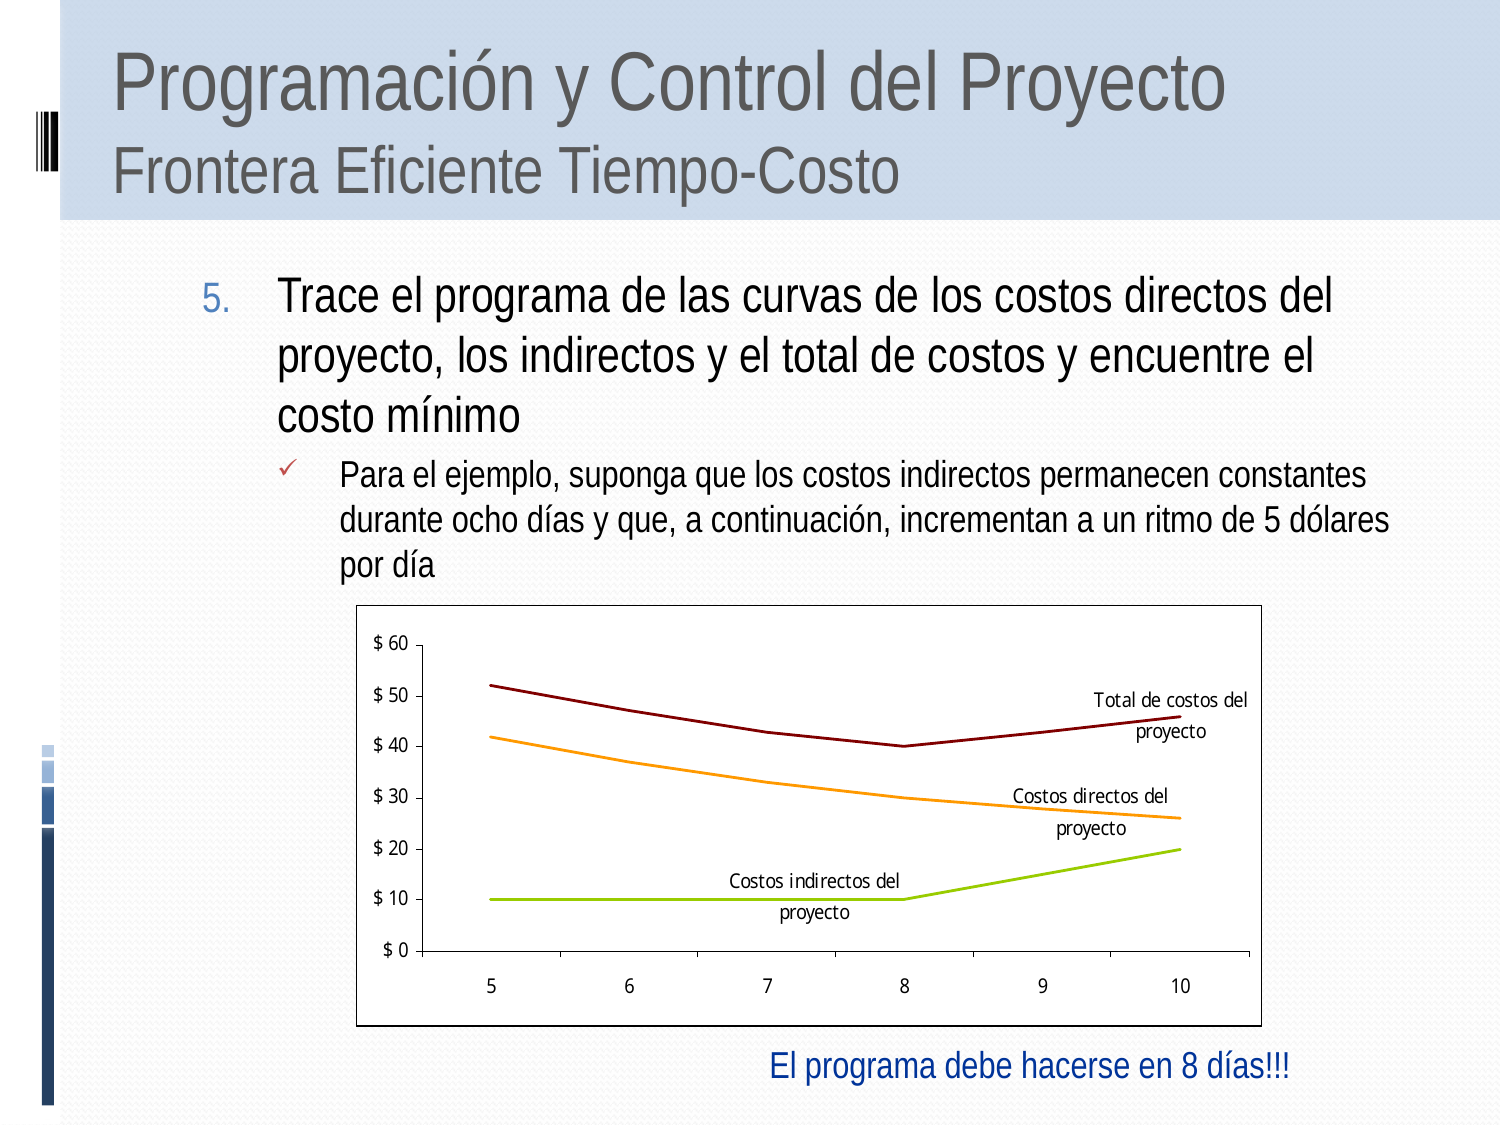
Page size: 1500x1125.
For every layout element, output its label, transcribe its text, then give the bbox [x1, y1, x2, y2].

text_box El programa debe hacerse en 8 días!!! [754, 1034, 1306, 1124]
picture [348, 597, 1270, 1035]
title Programación y Control del Proyecto Frontera Eficiente Tiempo-Costo [111, 18, 1436, 207]
list Trace el programa de las curvas de los costos directos del proyecto, los indirectos y el total de costos y encuentre el costo mínimo Para el ejemplo, suponga que los costos indirectos permanecen constantes durante ocho días y que, a continuación, incrementan a un ritmo de 5 dólares por día [111, 255, 1436, 1038]
